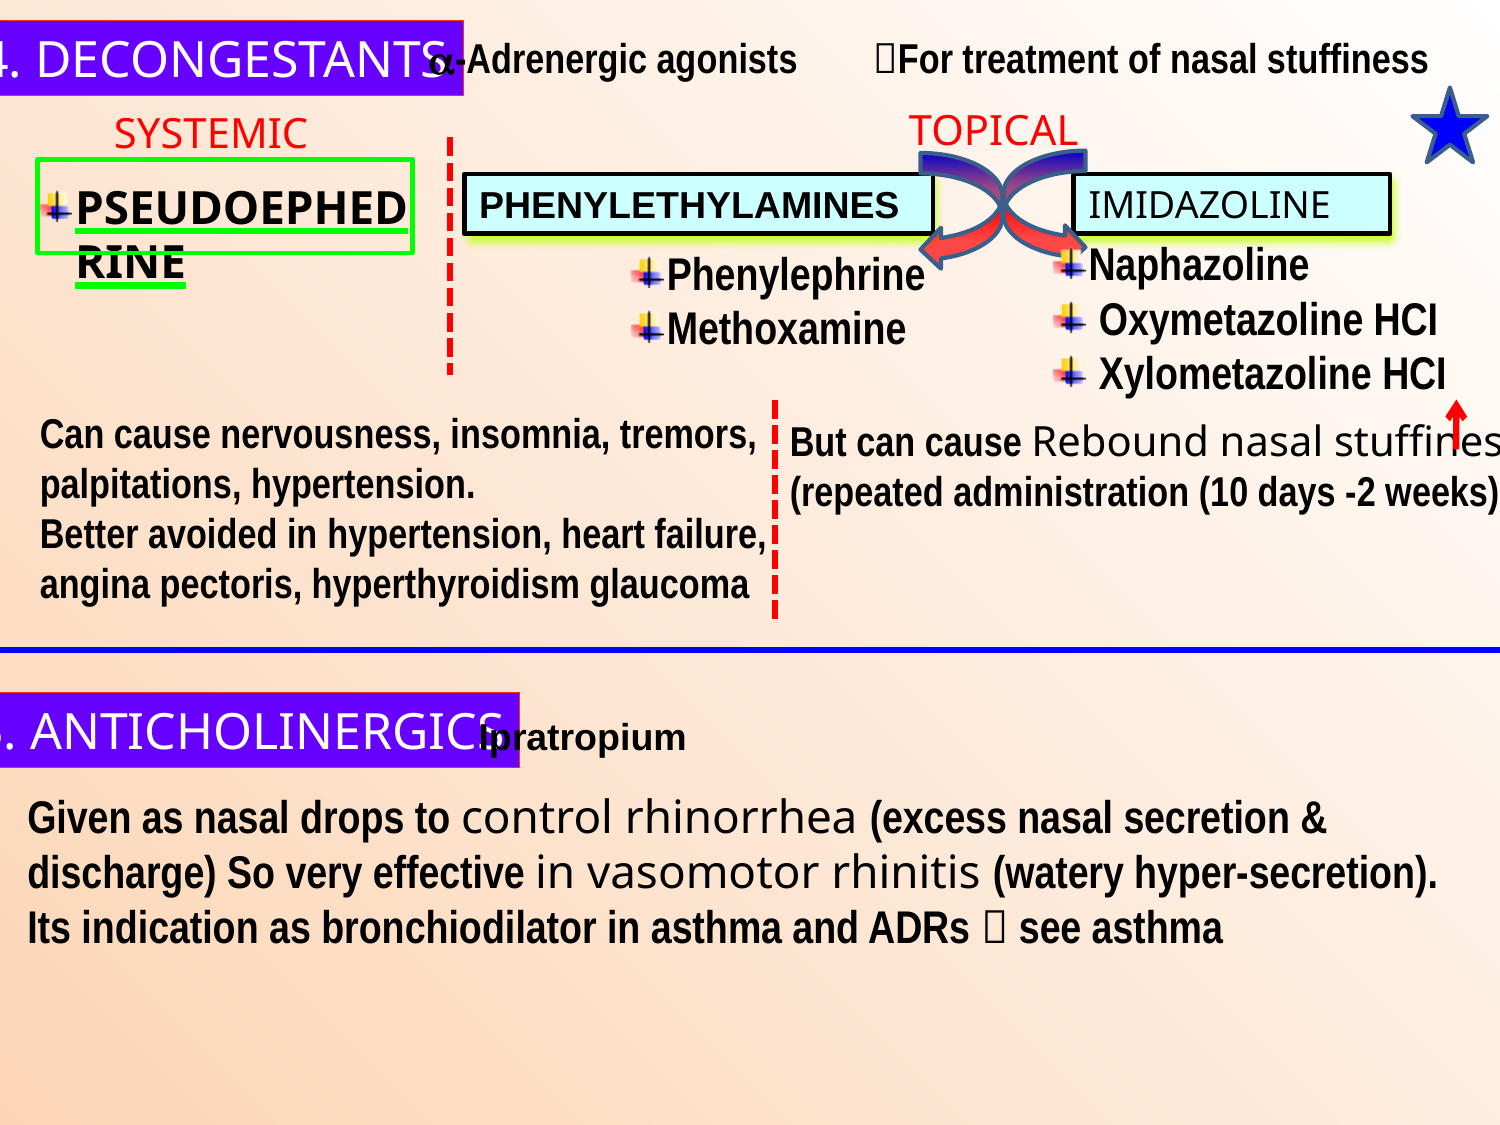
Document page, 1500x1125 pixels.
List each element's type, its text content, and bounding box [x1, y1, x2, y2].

text_box Naphazoline Oxymetazoline HCI Xylometazoline HCI [1038, 228, 1500, 406]
text_box But can cause Rebound nasal stuffiness (repeated administration (10 days -2 weeks) [800, 399, 1500, 523]
text_box Can cause nervousness, insomnia, tremors, palpitations, hypertension. Better avoided in hypertension, heart failure, angina pectoris, hyperthyroidism glaucoma [24, 399, 800, 615]
picture [631, 255, 664, 288]
picture [631, 309, 664, 343]
text_box SYSTEMIC [99, 99, 335, 165]
text_box Ipratropium [463, 705, 702, 766]
picture [1053, 246, 1086, 279]
picture [1053, 300, 1086, 333]
picture [1053, 354, 1086, 387]
text_box Phenylephrine Methoxamine [616, 237, 1016, 361]
text_box 4. DECONGESTANTS [0, 20, 464, 96]
text_box [1001, 162, 1088, 252]
text_box IMIDAZOLINE [1073, 174, 1391, 228]
text_box 5. ANTICHOLINERGICS [0, 692, 520, 768]
text_box For treatment of nasal stuffiness [858, 24, 1445, 90]
text_box -Adrenergic agonists [413, 24, 813, 90]
text_box PHENYLETHYLAMINES [464, 174, 934, 234]
text_box PSEUDOEPHEDRINE [24, 171, 424, 295]
text_box TOPICAL [894, 96, 1094, 162]
text_box [35, 157, 414, 255]
text_box [918, 162, 1003, 271]
text_box [1410, 85, 1490, 165]
text_box Given as nasal drops to control rhinorrhea (excess nasal secretion & discharge) So very effective in vasomotor rhinitis (watery hyper-secretion). Its indication as bronchiodilator in asthma and ADRs  see asthma [12, 780, 1488, 961]
